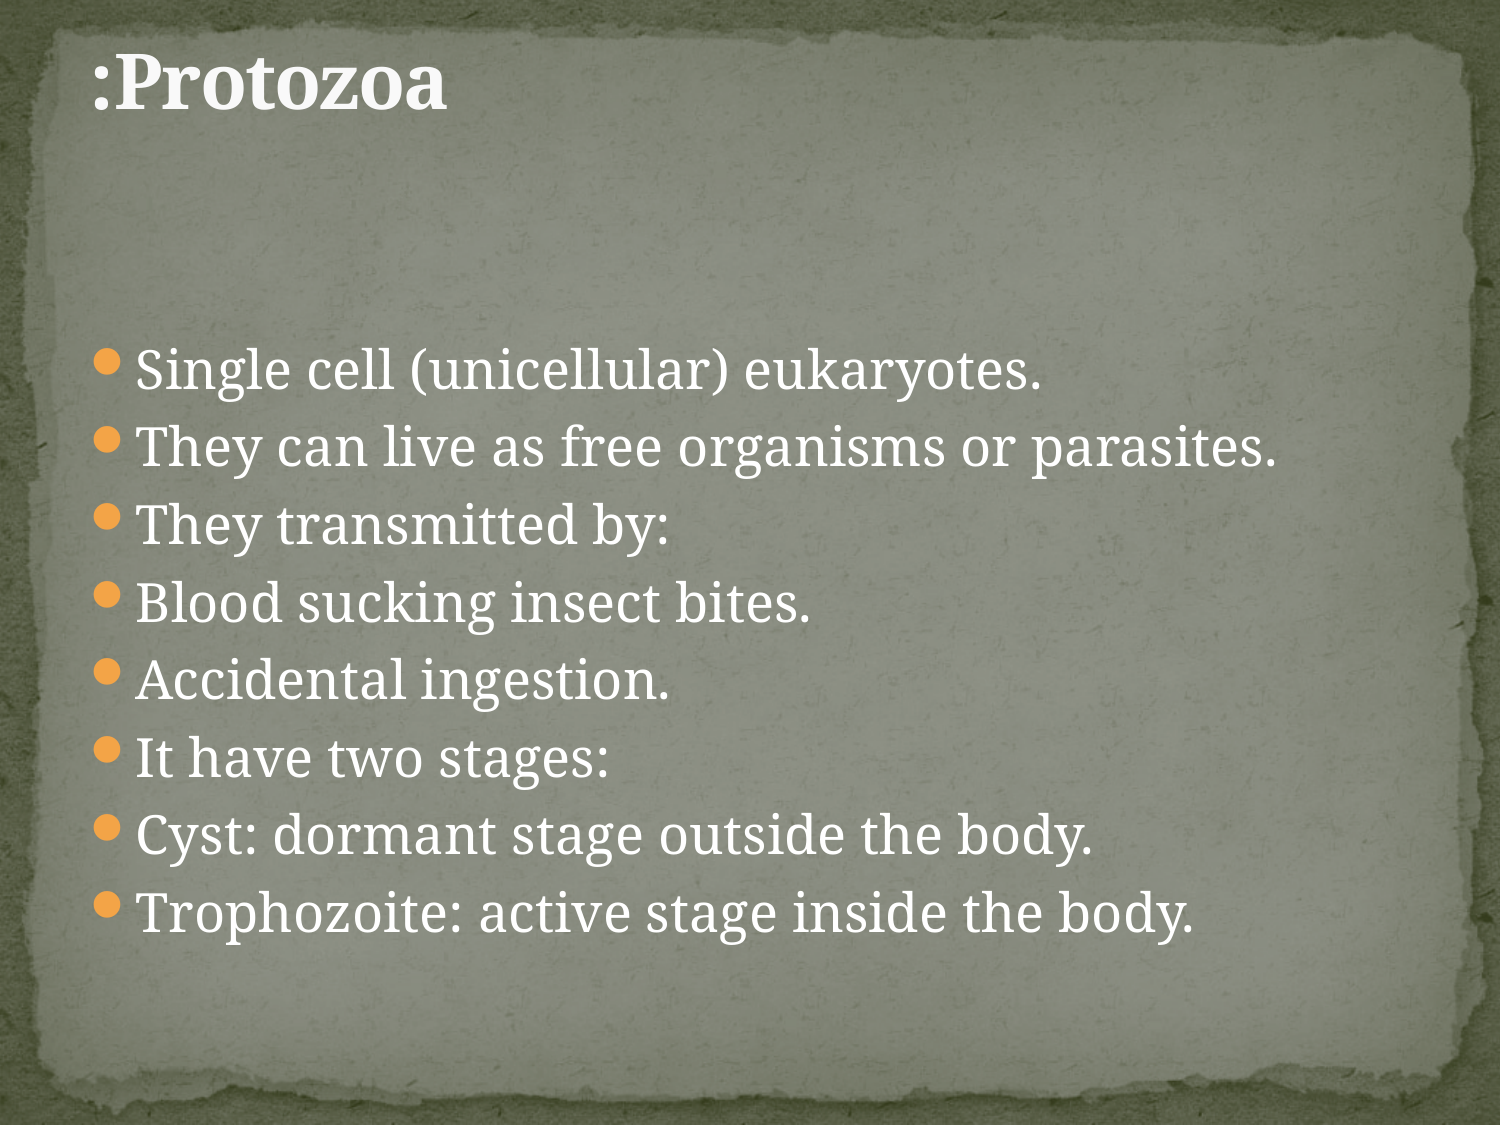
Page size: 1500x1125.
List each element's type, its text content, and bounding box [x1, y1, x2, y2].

list Single cell (unicellular) eukaryotes. They can live as free organisms or parasites. They transmitted by: Blood sucking insect bites. Accidental ingestion. It have two stages: Cyst: dormant stage outside the body. Trophozoite: active stage inside the body. [75, 249, 1425, 1000]
title Protozoa: [74, 24, 1425, 225]
